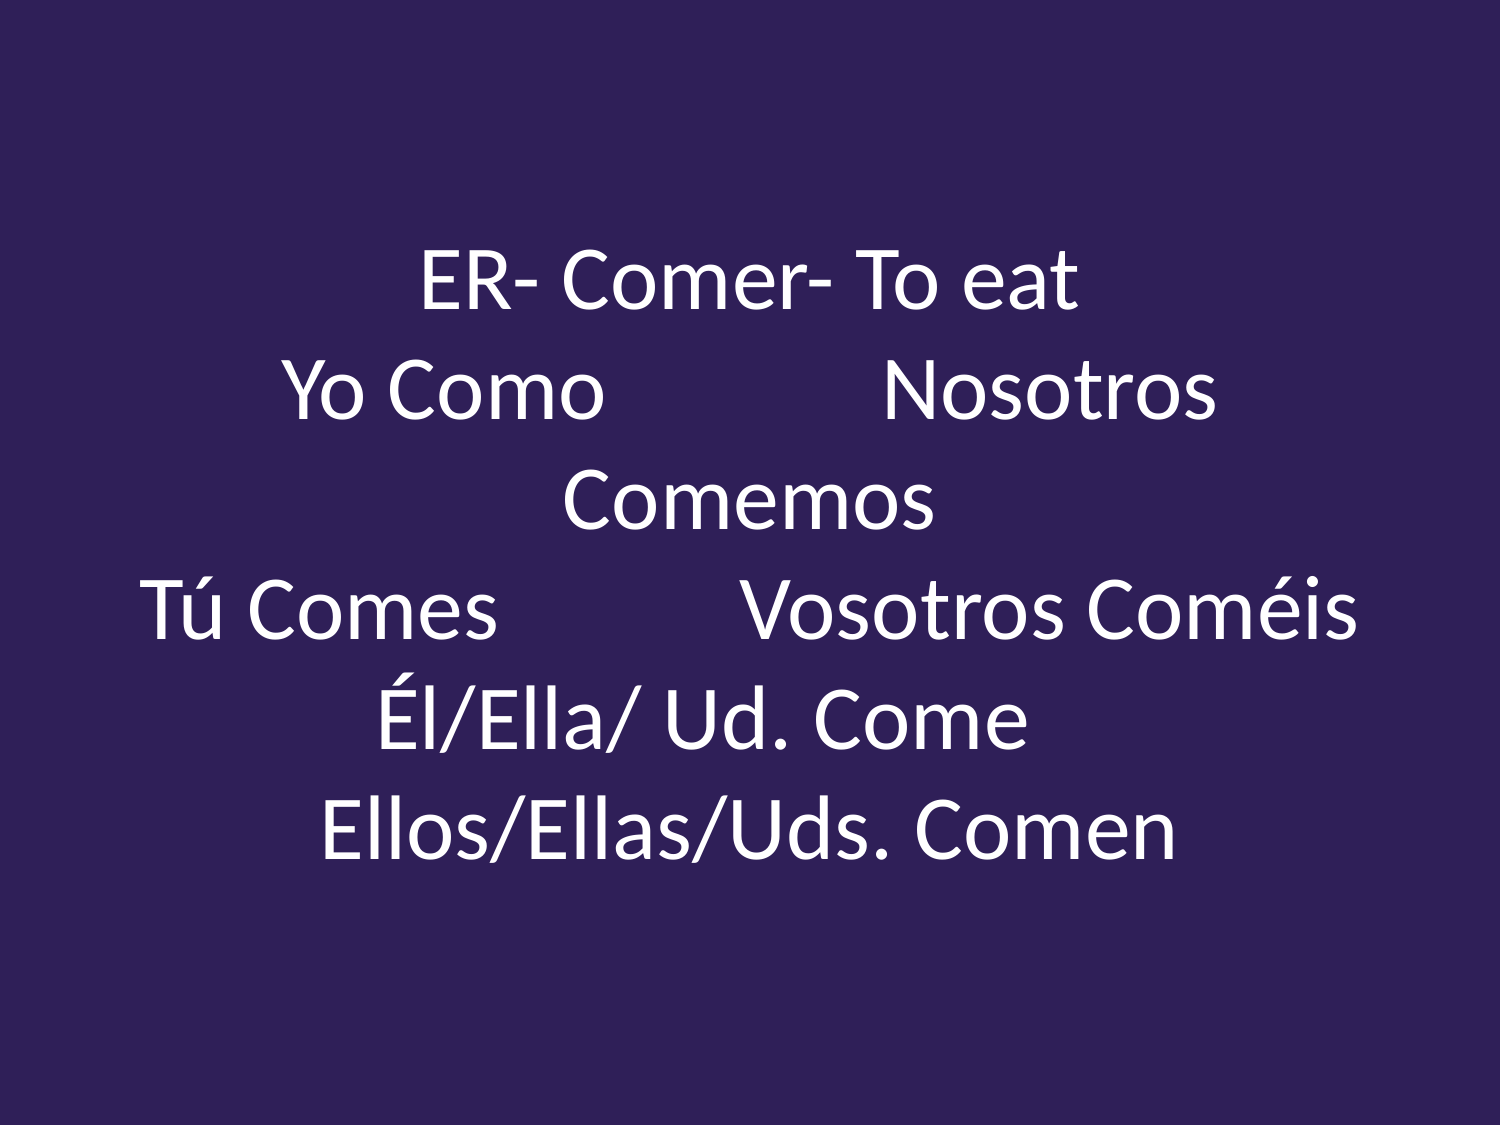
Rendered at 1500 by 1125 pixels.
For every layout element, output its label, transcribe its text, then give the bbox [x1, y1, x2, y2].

title ER- Comer- To eat Yo Como Nosotros Comemos Tú Comes Vosotros Coméis Él/Ella/ Ud. Come Ellos/Ellas/Uds. Comen [75, 45, 1425, 1051]
